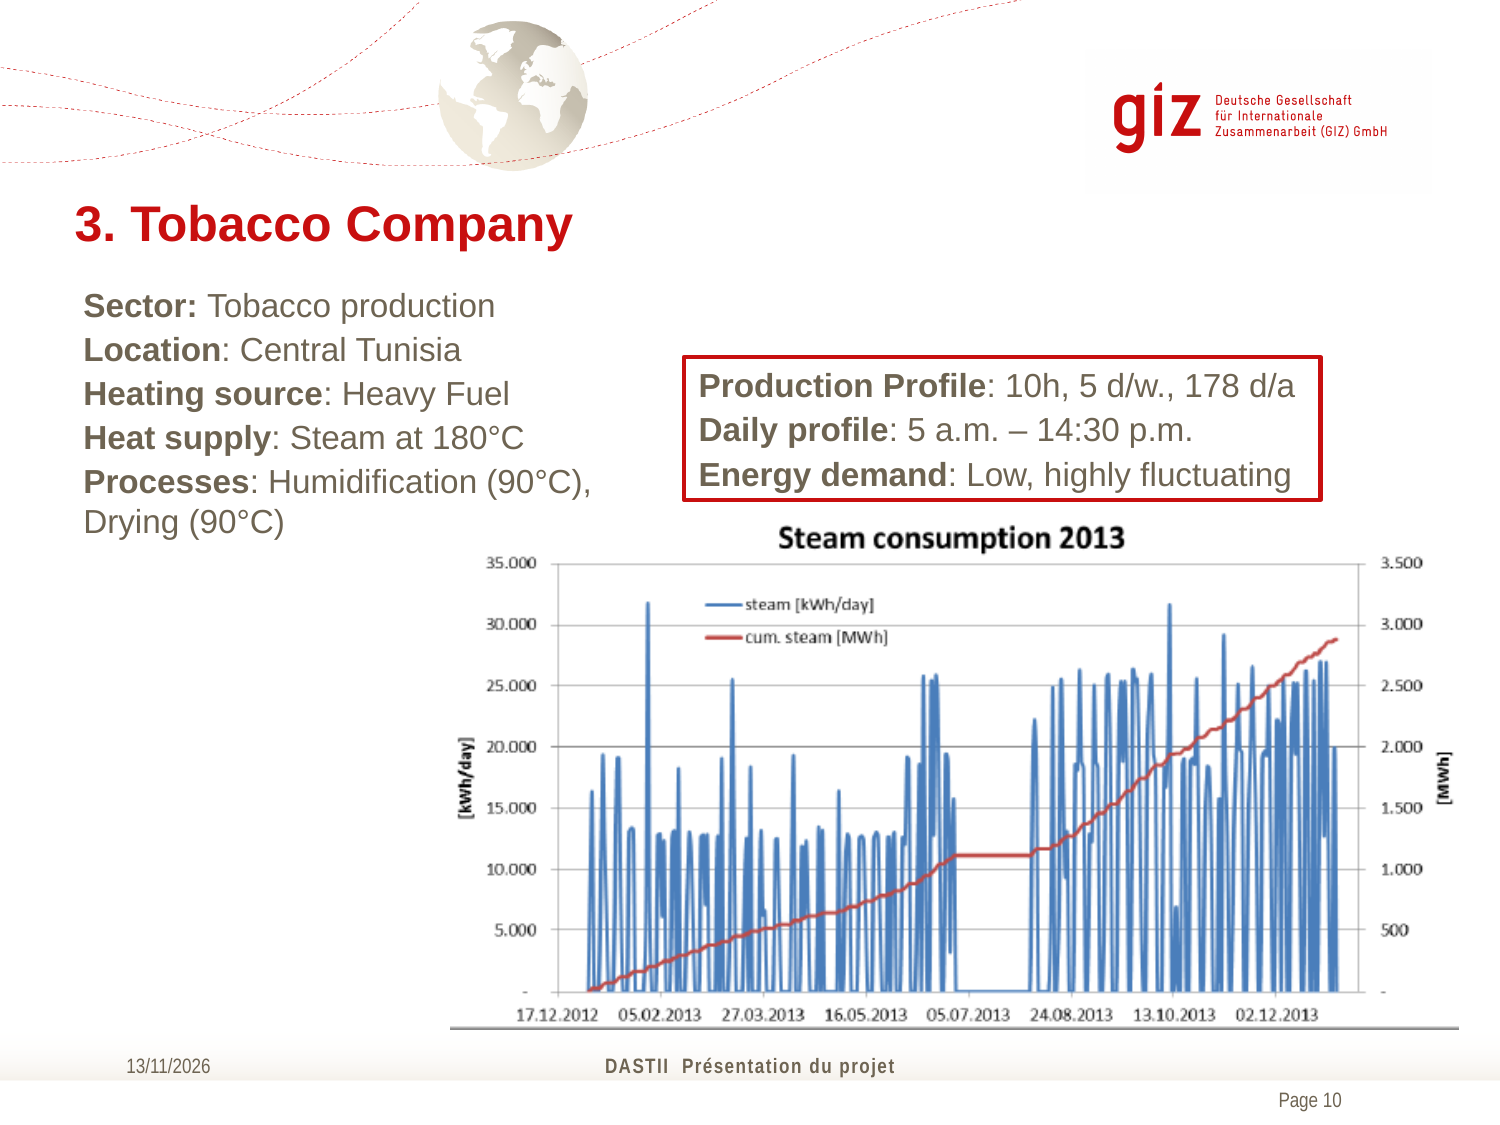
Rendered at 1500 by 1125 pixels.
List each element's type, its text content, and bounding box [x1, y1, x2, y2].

text_box 3. Tobacco Company [59, 184, 1336, 286]
text_box Production Profile: 10h, 5 d/w., 178 d/a Daily profile: 5 a.m. – 14:30 p.m. Energy demand: Low, highly fluctuating [682, 355, 1323, 502]
picture [0, 0, 1500, 194]
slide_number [111, 1044, 325, 1086]
text_box Sector: Tobacco production Location: Central Tunisia Heating source: Heavy Fuel Heat supply: Steam at 180°C Processes: Humidification (90°C), Drying (90°C) [66, 274, 652, 486]
picture [0, 509, 1500, 1081]
footer DASTII Présentation du projet [469, 1044, 1031, 1086]
